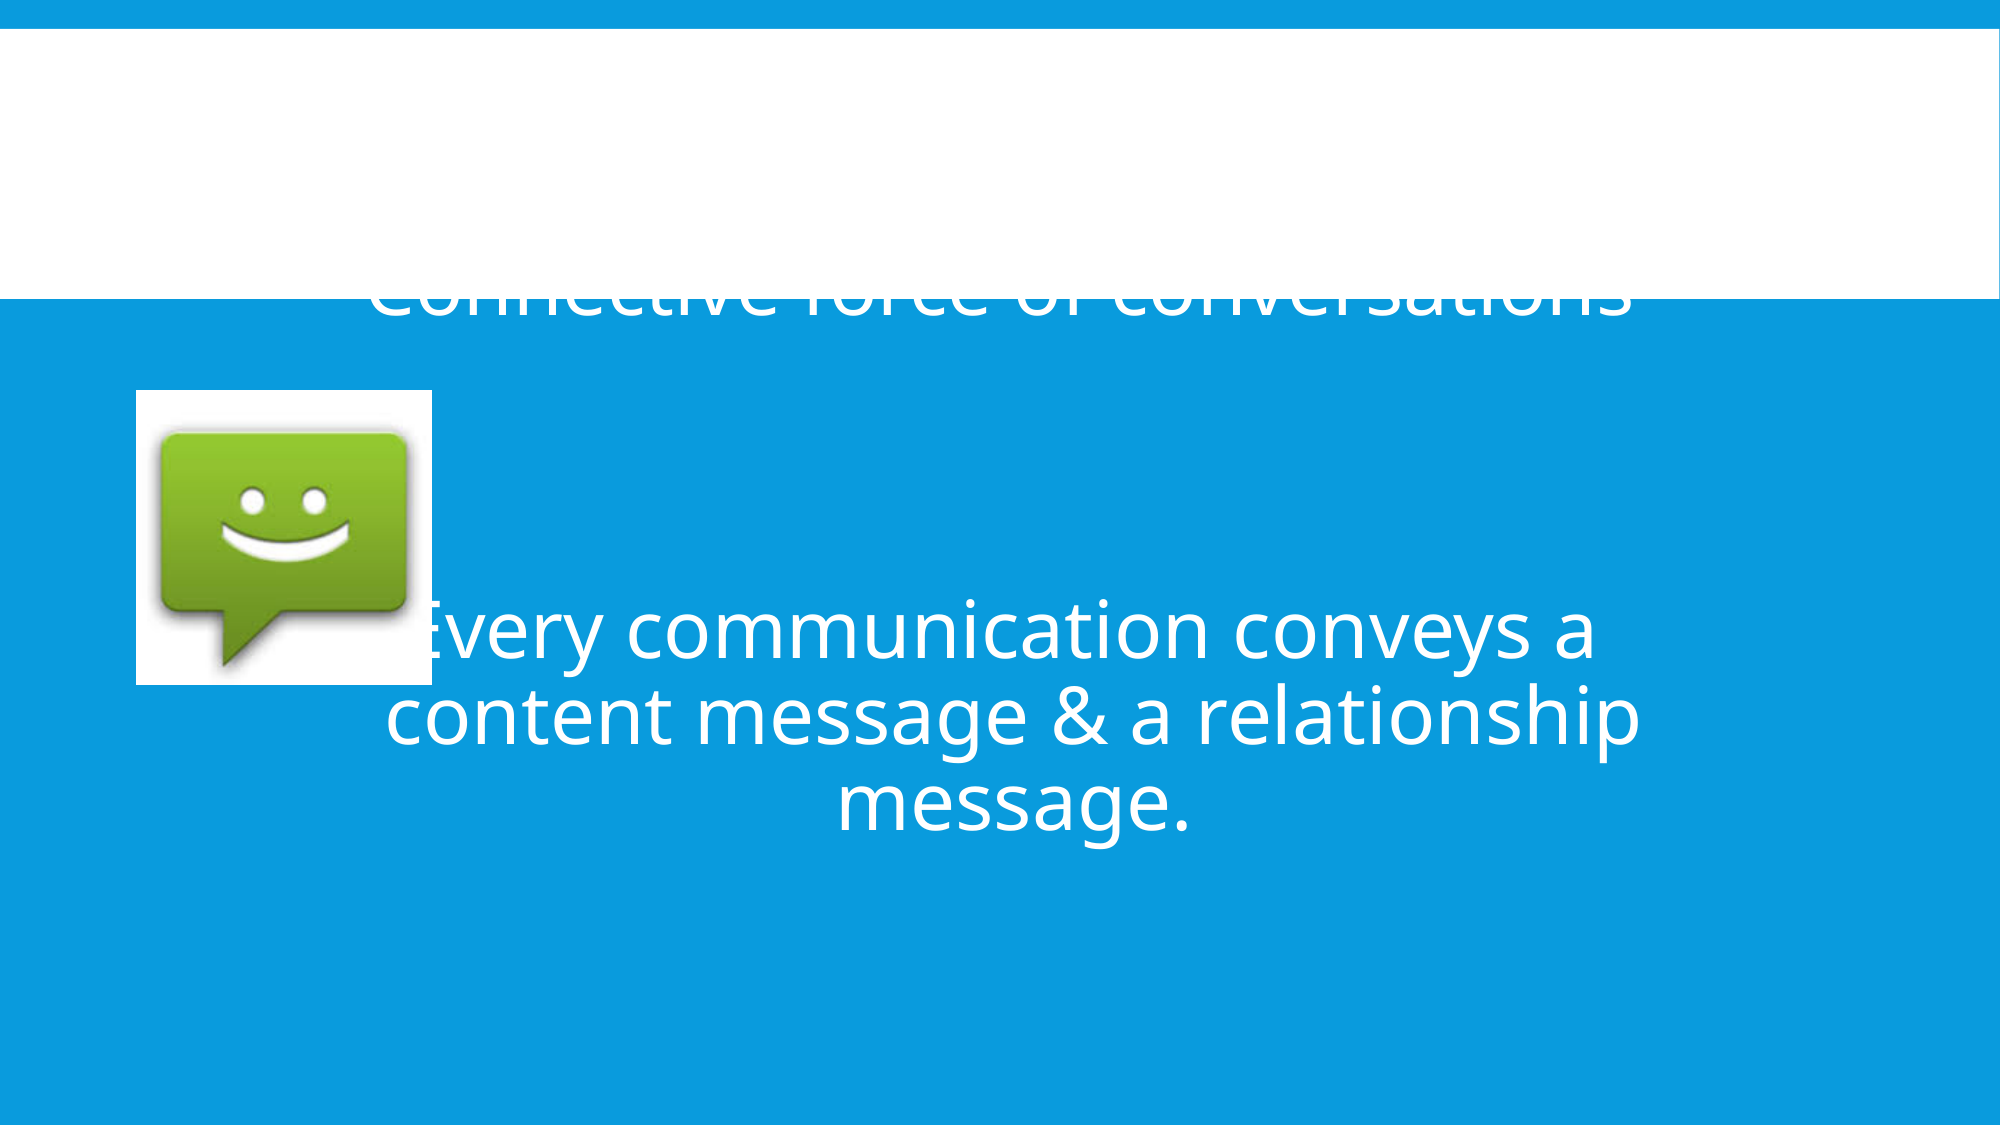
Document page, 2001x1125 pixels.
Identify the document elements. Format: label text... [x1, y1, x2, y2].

list Attending is a Powerful Reinforcer! Connective force of conversations Every communication conveys a content message & a relationship message. [324, 125, 1675, 1005]
picture [137, 391, 432, 684]
